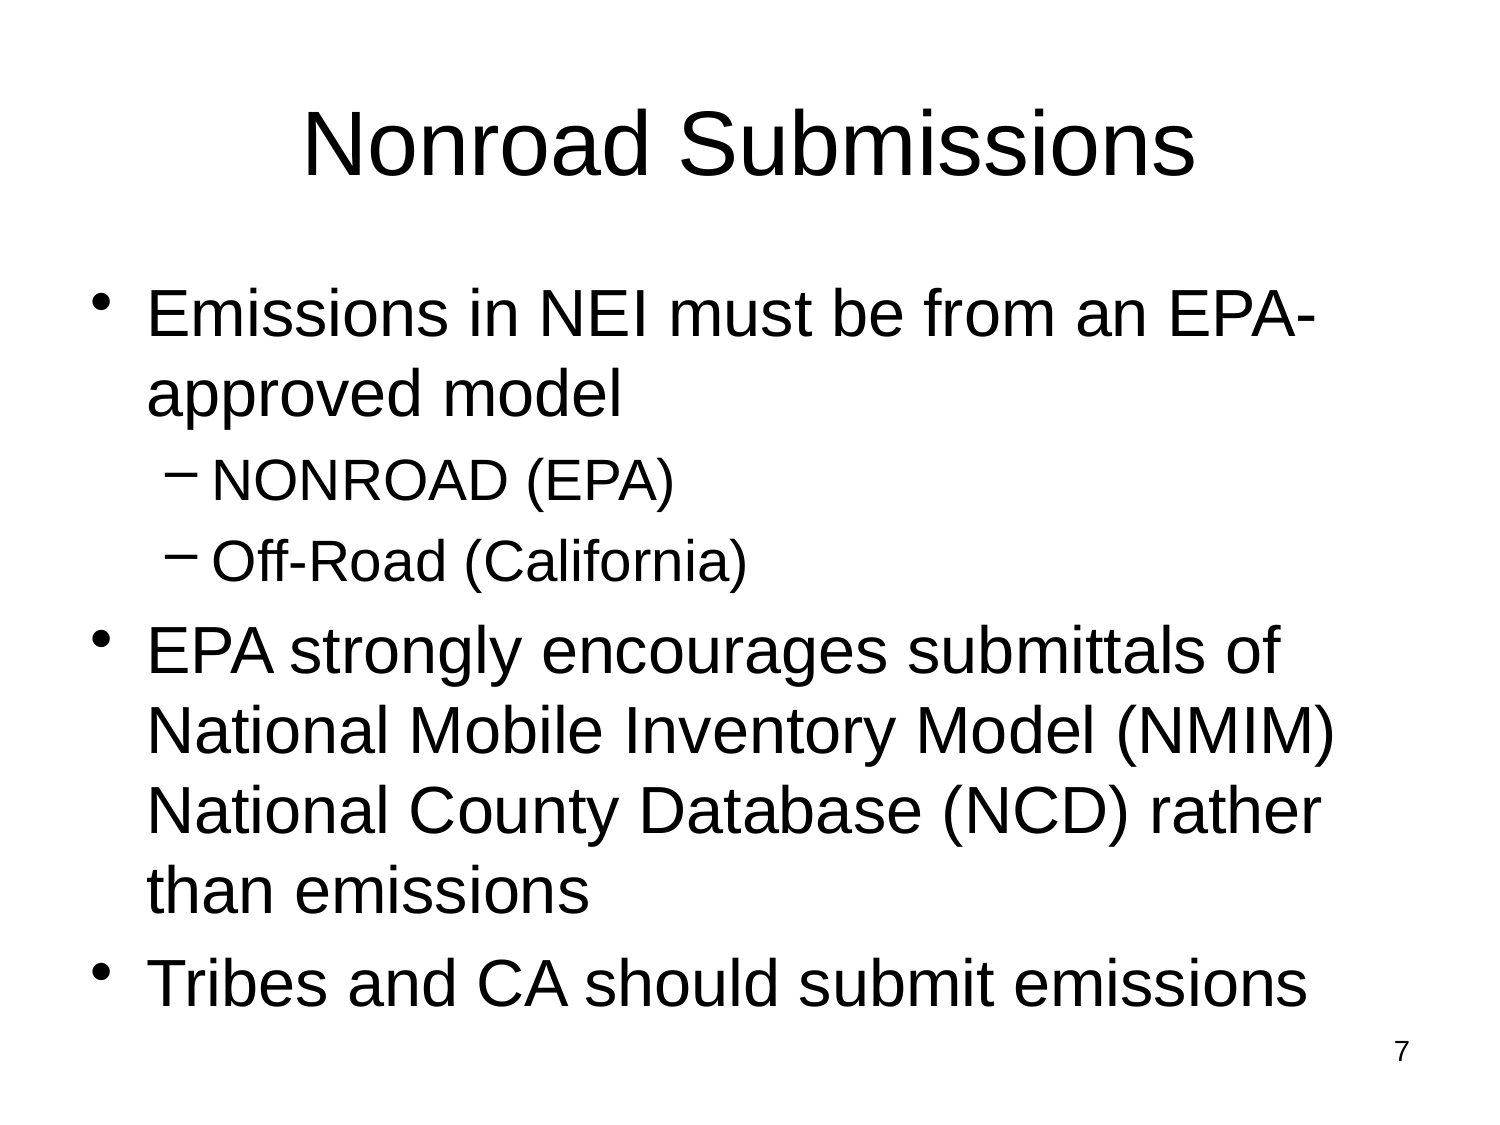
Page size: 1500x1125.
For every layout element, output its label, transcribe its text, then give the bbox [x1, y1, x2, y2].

list Emissions in NEI must be from an EPA-approved model NONROAD (EPA) Off-Road (California) EPA strongly encourages submittals of National Mobile Inventory Model (NMIM) National County Database (NCD) rather than emissions Tribes and CA should submit emissions [74, 262, 1426, 1006]
slide_number 7 [1074, 1024, 1426, 1103]
title Nonroad Submissions [74, 44, 1426, 233]
